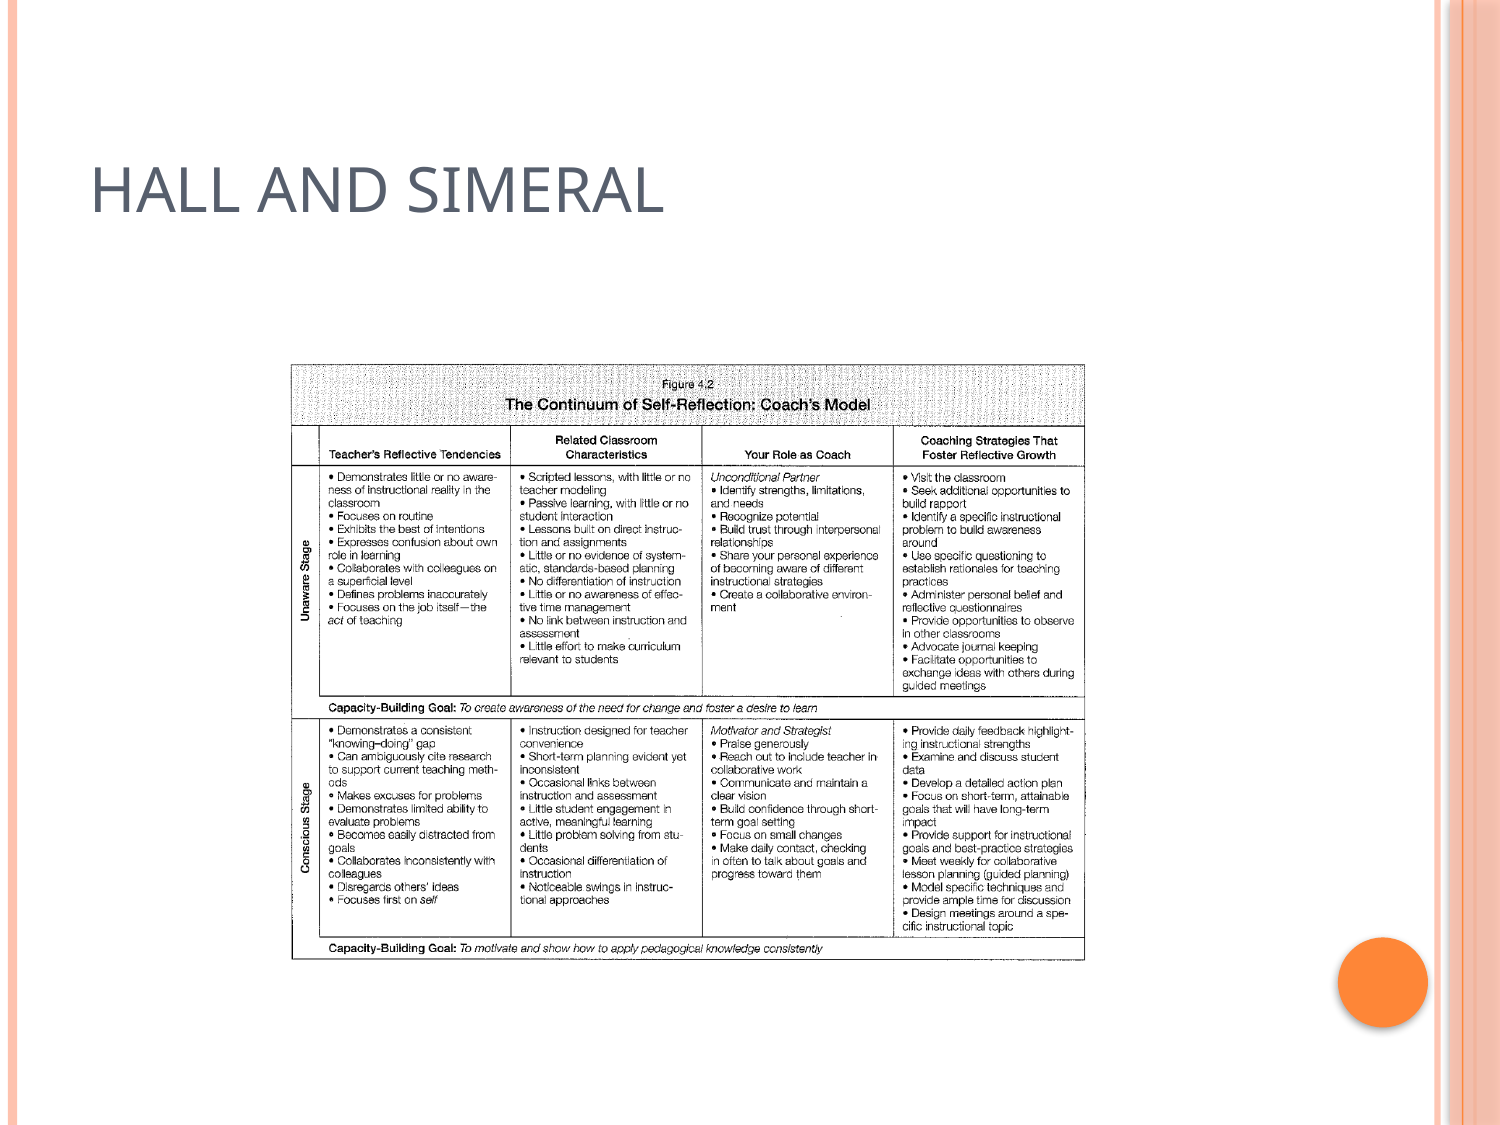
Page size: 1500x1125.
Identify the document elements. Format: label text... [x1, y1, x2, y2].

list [386, 261, 989, 1063]
title Hall and Simeral [75, 45, 1300, 233]
picture [289, 362, 386, 963]
picture [989, 362, 1088, 963]
